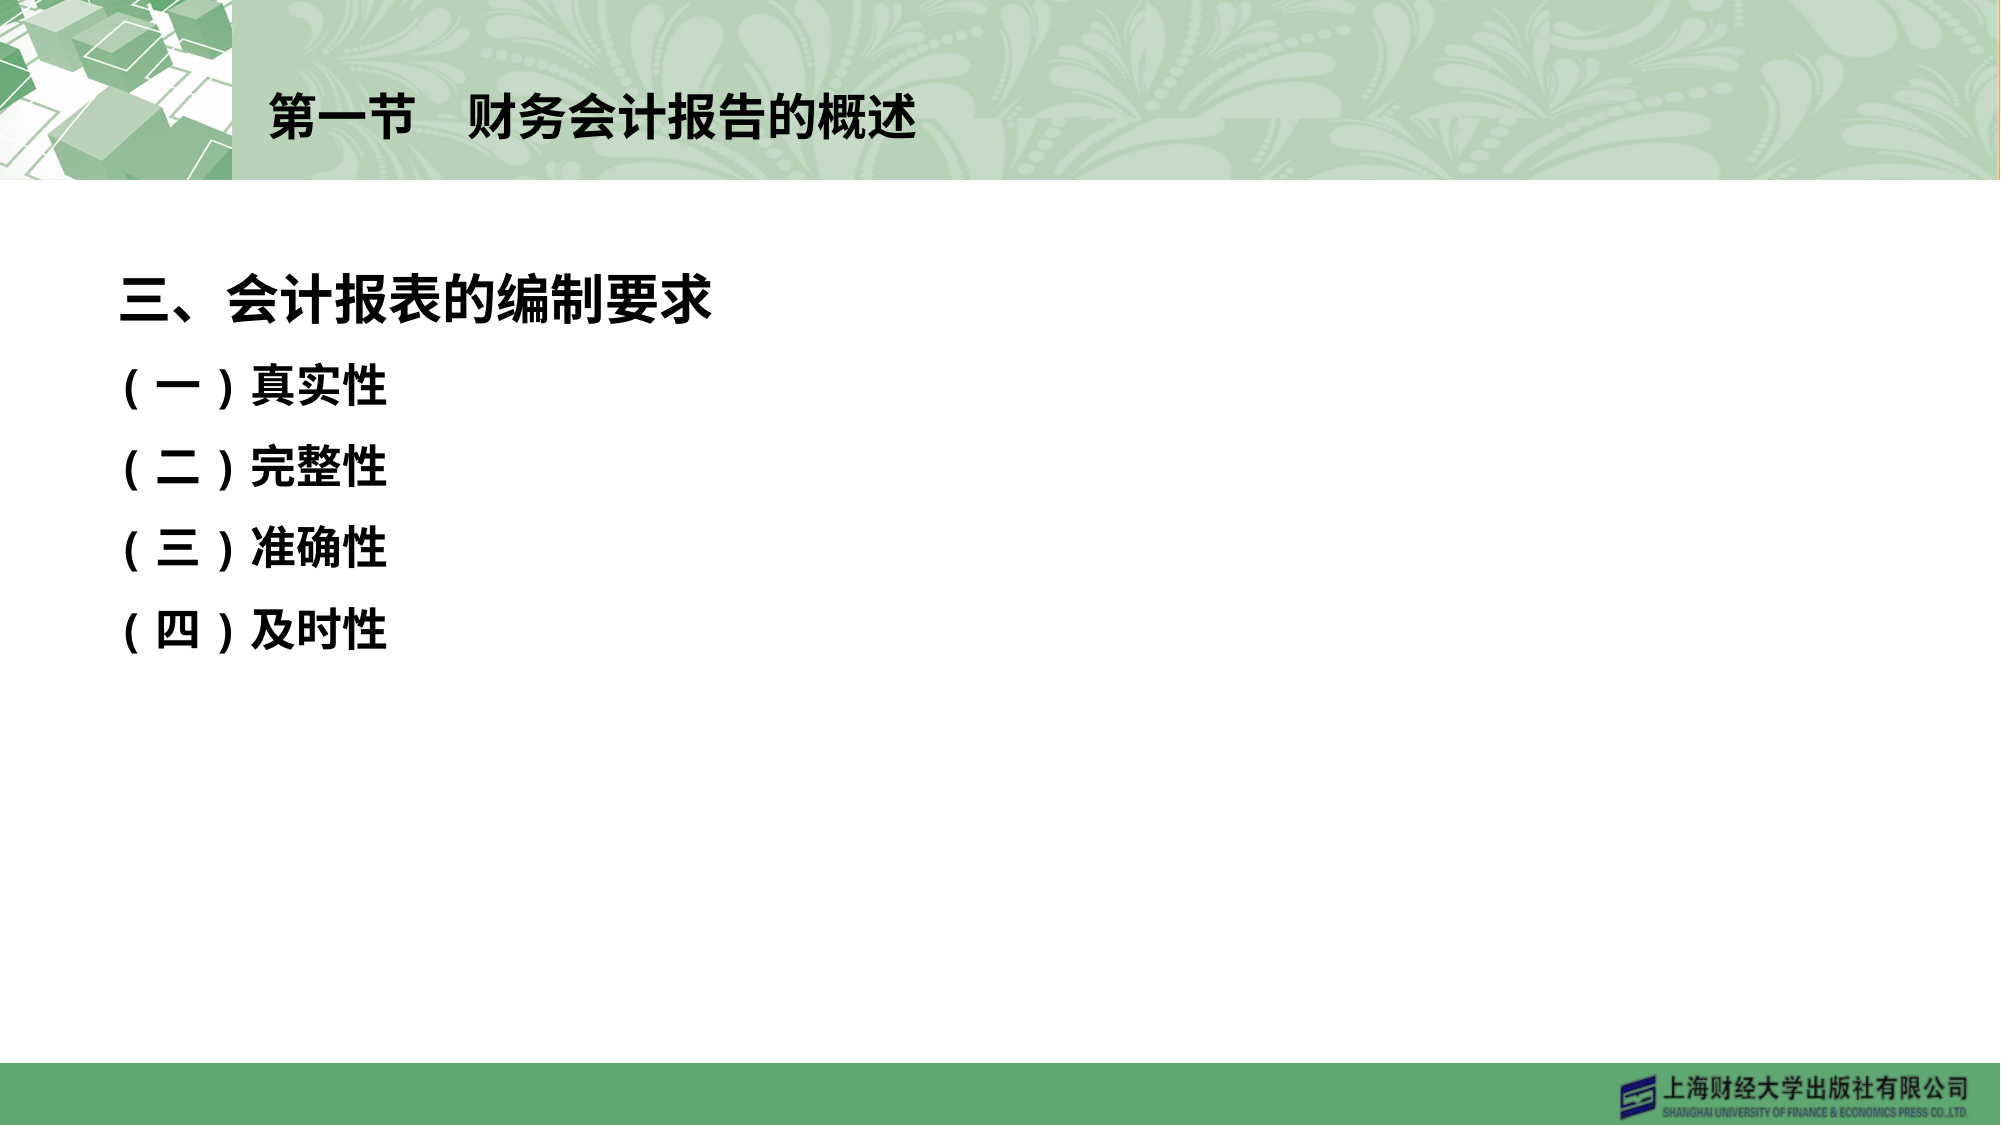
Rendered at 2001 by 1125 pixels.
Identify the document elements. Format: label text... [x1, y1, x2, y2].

title 第一节 财务会计报告的概述 [252, 64, 1609, 168]
picture [0, 0, 2001, 1125]
list 三、会计报表的编制要求 (一)真实性 (二)完整性 (三)准确性 (四)及时性 [102, 241, 1898, 1065]
